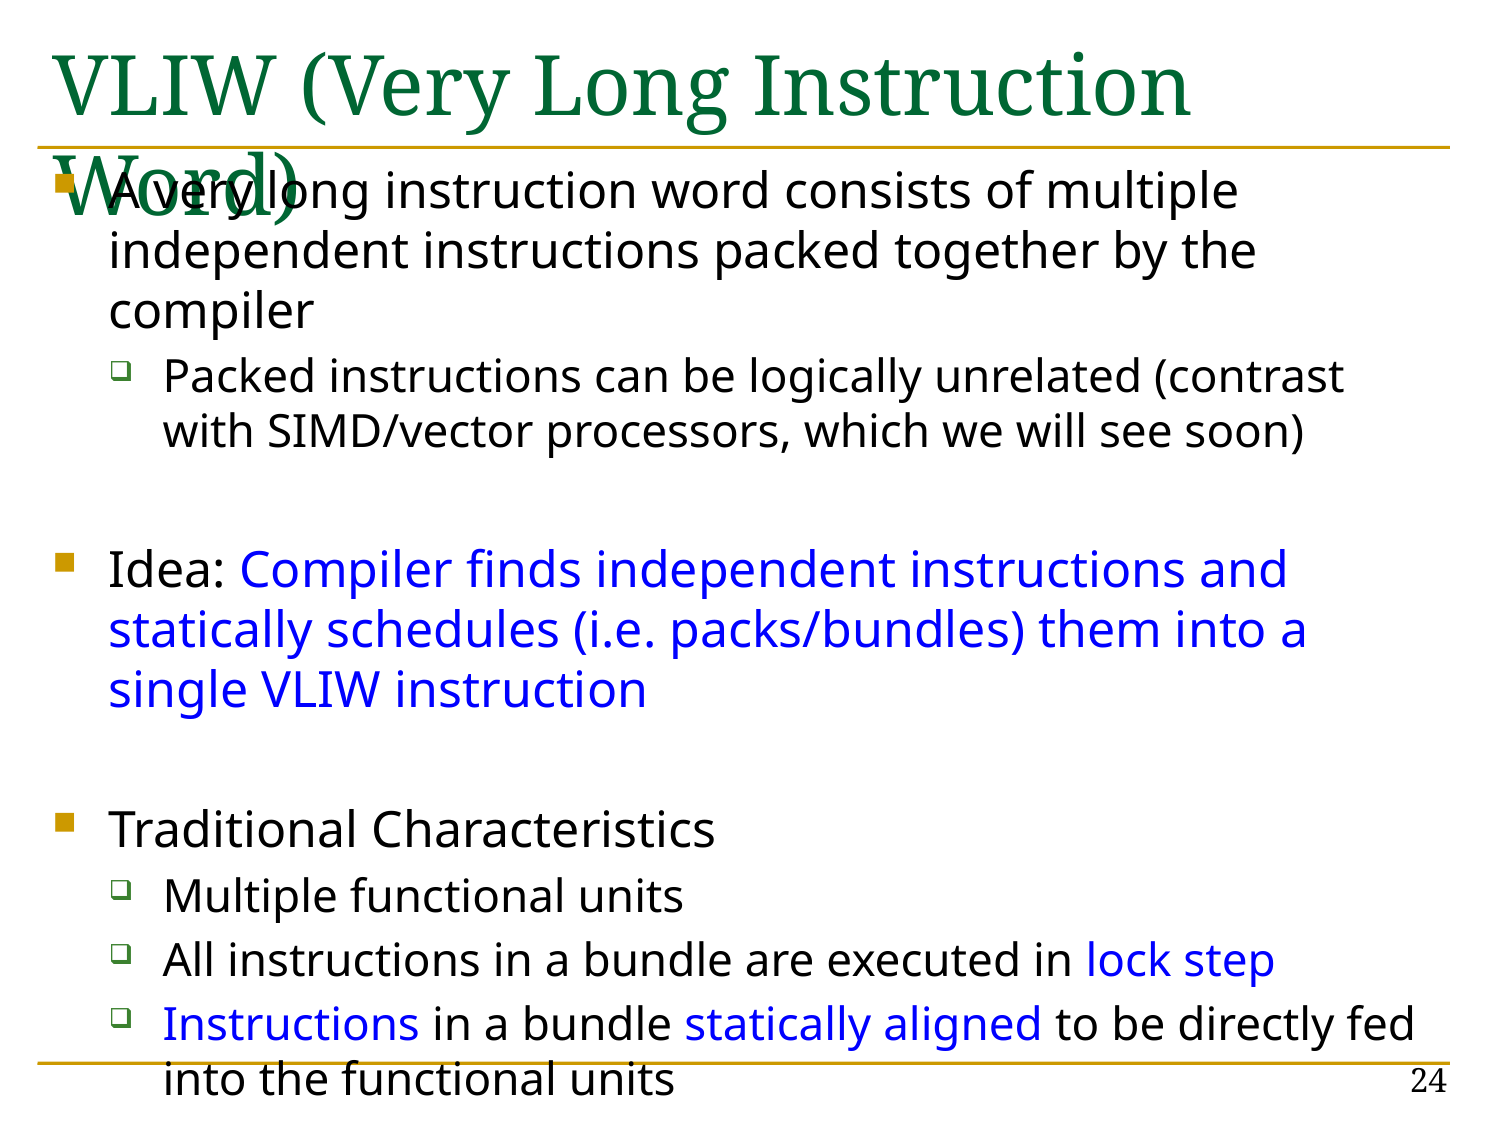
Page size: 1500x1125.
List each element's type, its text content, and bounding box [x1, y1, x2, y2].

list A very long instruction word consists of multiple independent instructions packed together by the compiler Packed instructions can be logically unrelated (contrast with SIMD/vector processors, which we will see soon) Idea: Compiler finds independent instructions and statically schedules (i.e. packs/bundles) them into a single VLIW instruction Traditional Characteristics Multiple functional units All instructions in a bundle are executed in lock step Instructions in a bundle statically aligned to be directly fed into the functional units [37, 150, 1450, 1003]
title VLIW (Very Long Instruction Word) [37, 24, 1450, 150]
slide_number 24 [1111, 1036, 1462, 1112]
